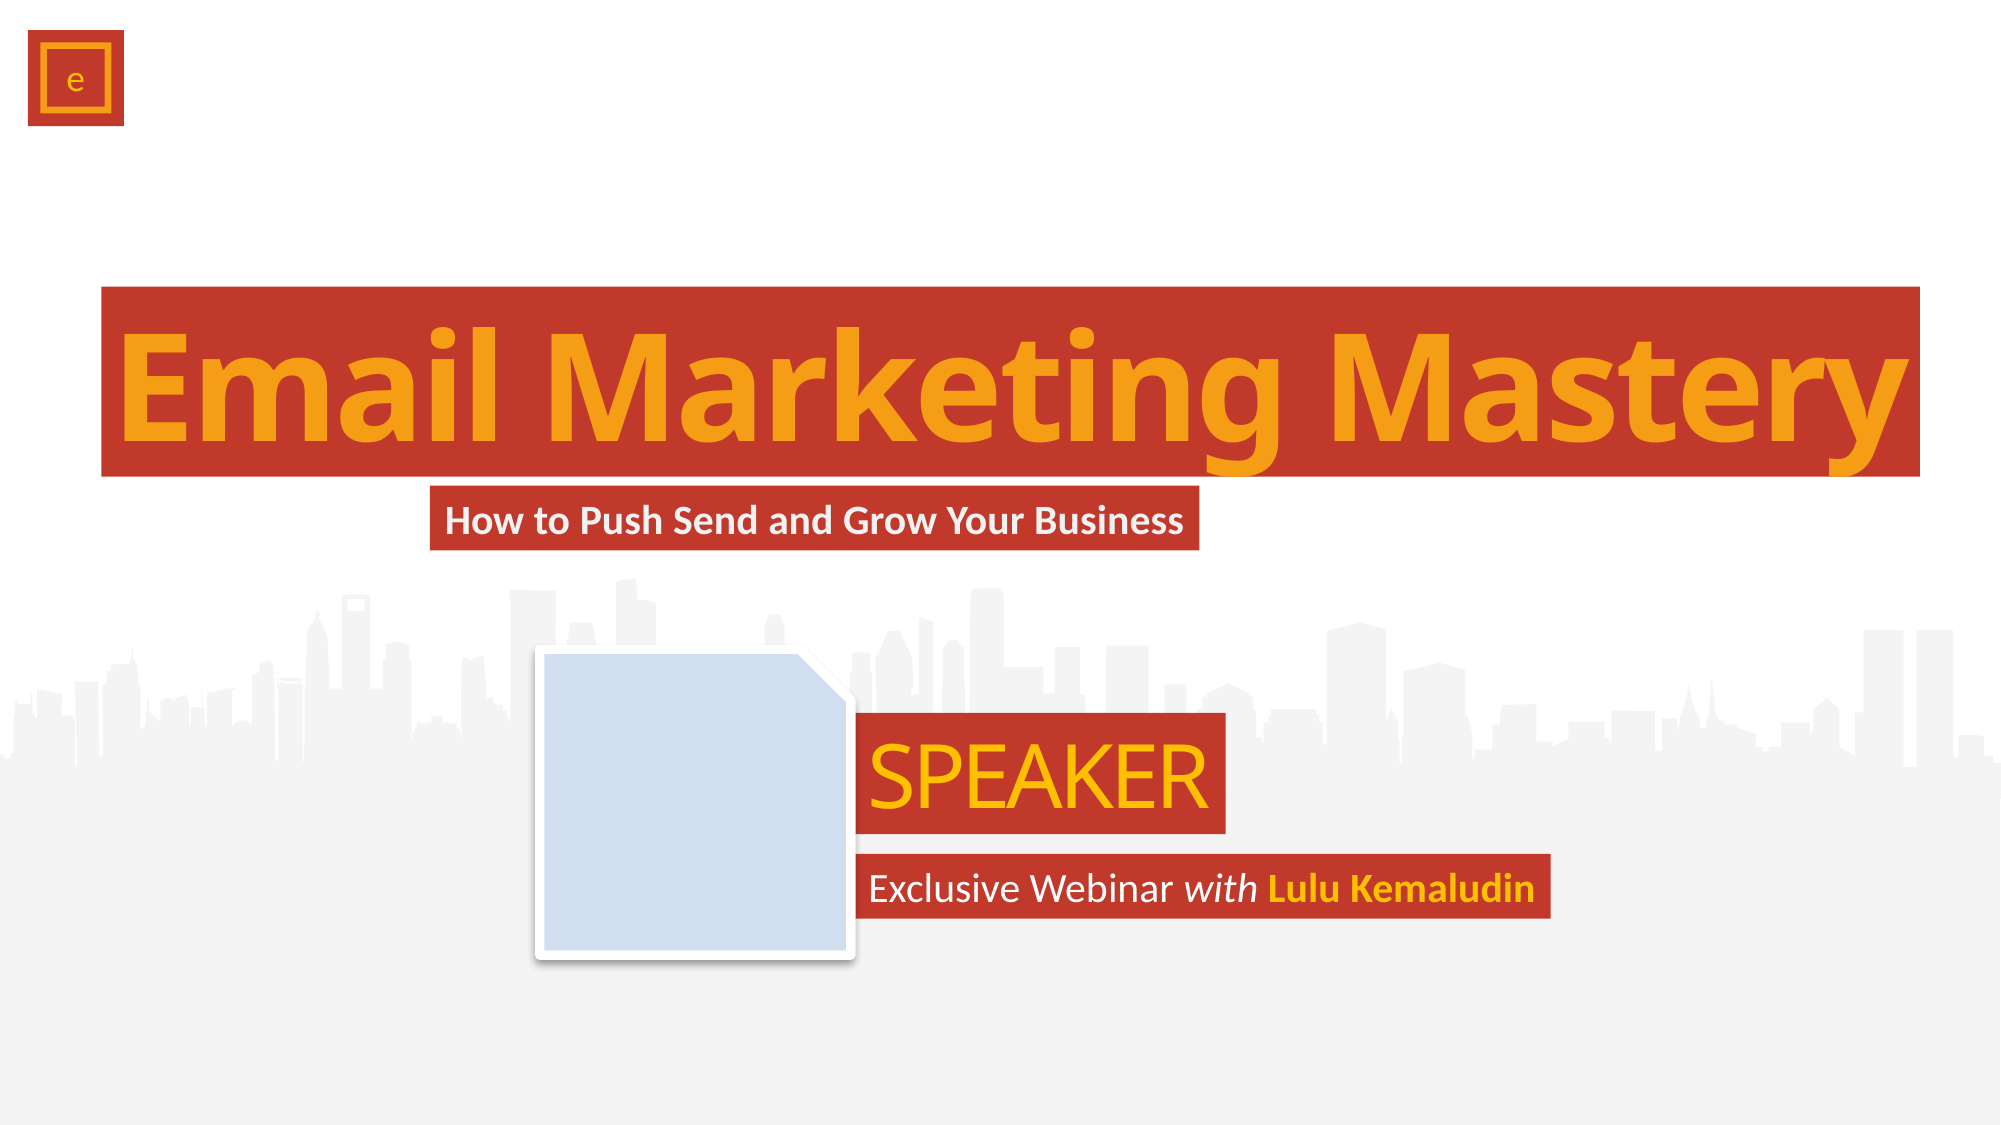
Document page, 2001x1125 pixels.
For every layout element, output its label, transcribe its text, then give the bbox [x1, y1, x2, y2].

text_box Email Marketing Mastery [101, 286, 1920, 477]
text_box SPEAKER [860, 712, 1226, 835]
text_box How to Push Send and Grow Your Business [429, 485, 1200, 551]
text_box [500, 649, 851, 956]
text_box Exclusive Webinar with Lulu Kemaludin [860, 853, 1551, 919]
